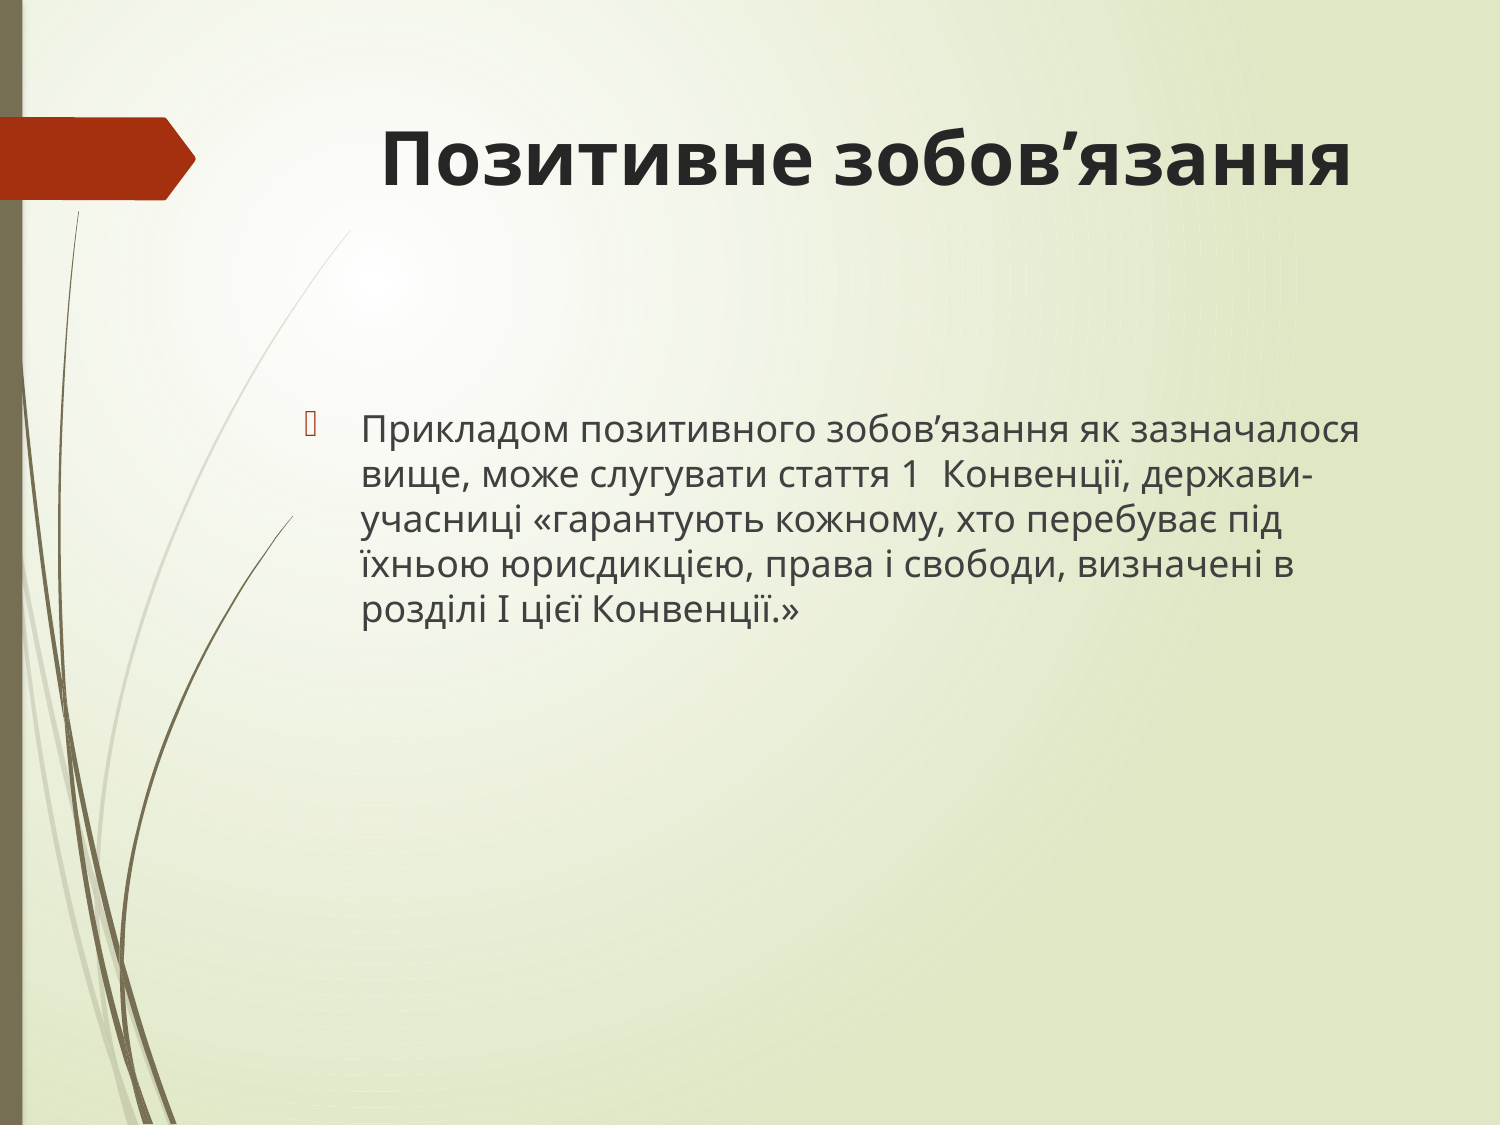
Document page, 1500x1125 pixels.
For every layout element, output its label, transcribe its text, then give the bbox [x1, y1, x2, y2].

list Прикладом позитивного зобов’язання як зазначалося вище, може слугувати стаття 1 Конвенції, держави-учасниці «гарантують кожному, хто перебуває під їхньою юрисдикцією, права і свободи, визначені в розділі I цієї Конвенції.» [289, 397, 1387, 681]
title Позитивне зобов’язання [319, 102, 1416, 313]
